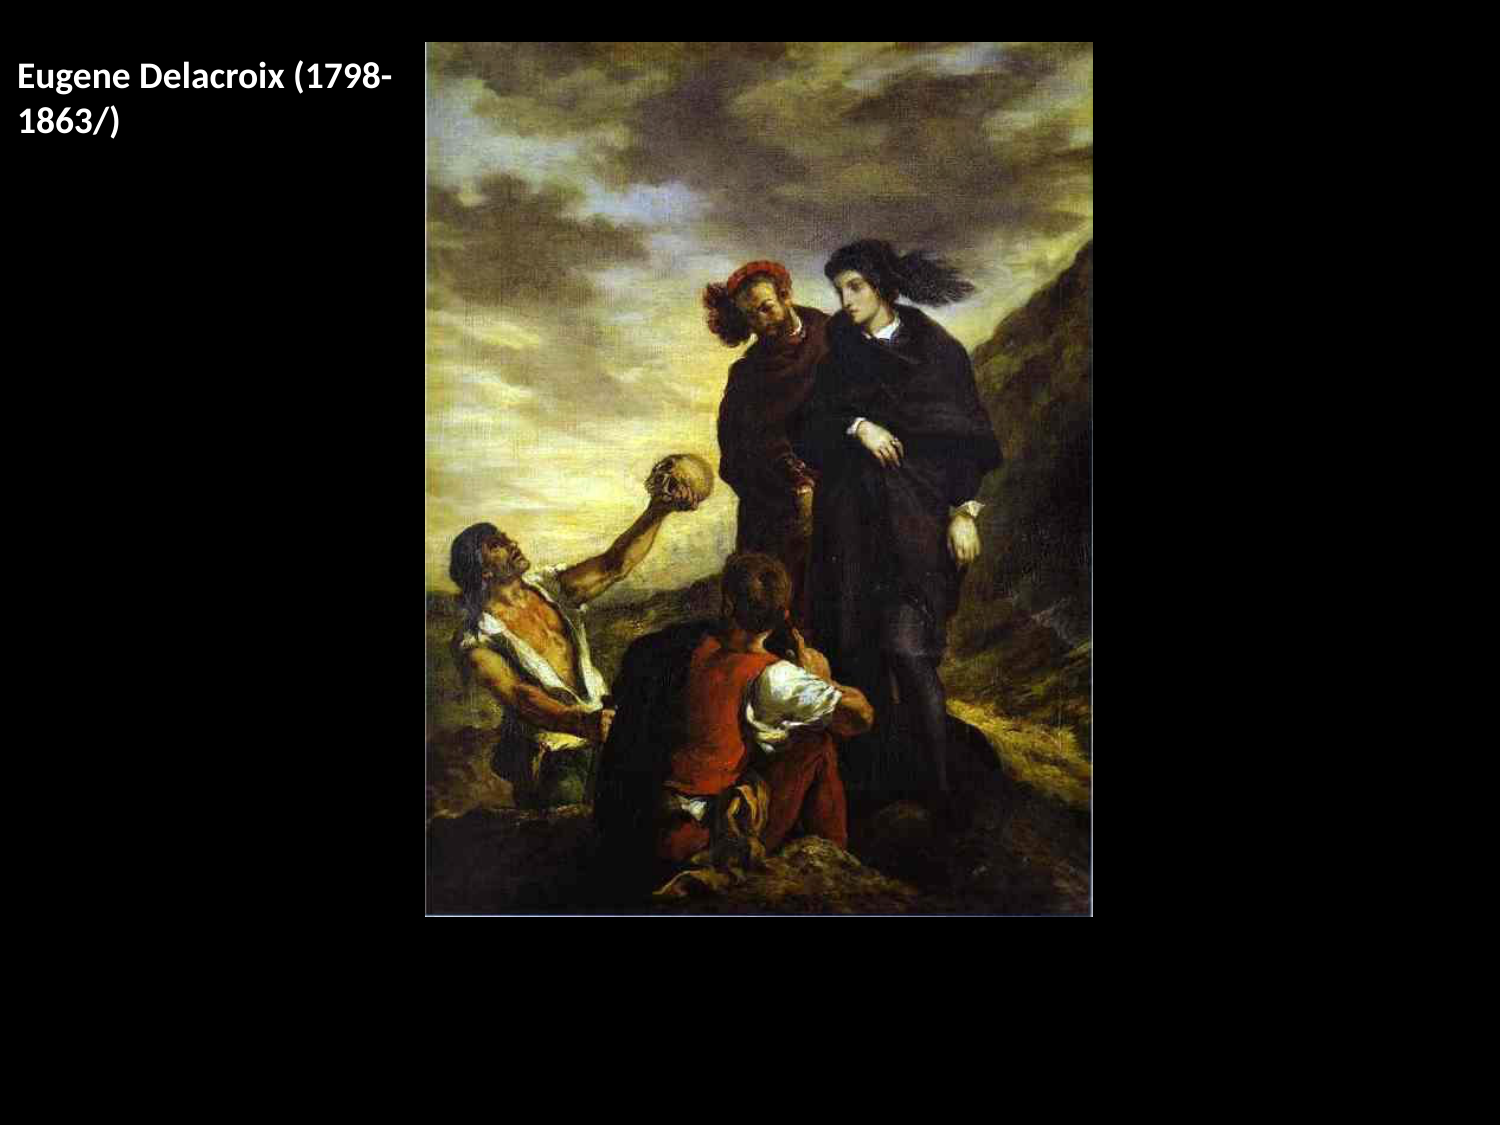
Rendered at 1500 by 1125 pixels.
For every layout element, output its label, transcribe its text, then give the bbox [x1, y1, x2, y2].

text_box Eugene Delacroix (1798-1863/) [2, 43, 423, 149]
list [425, 42, 1093, 918]
